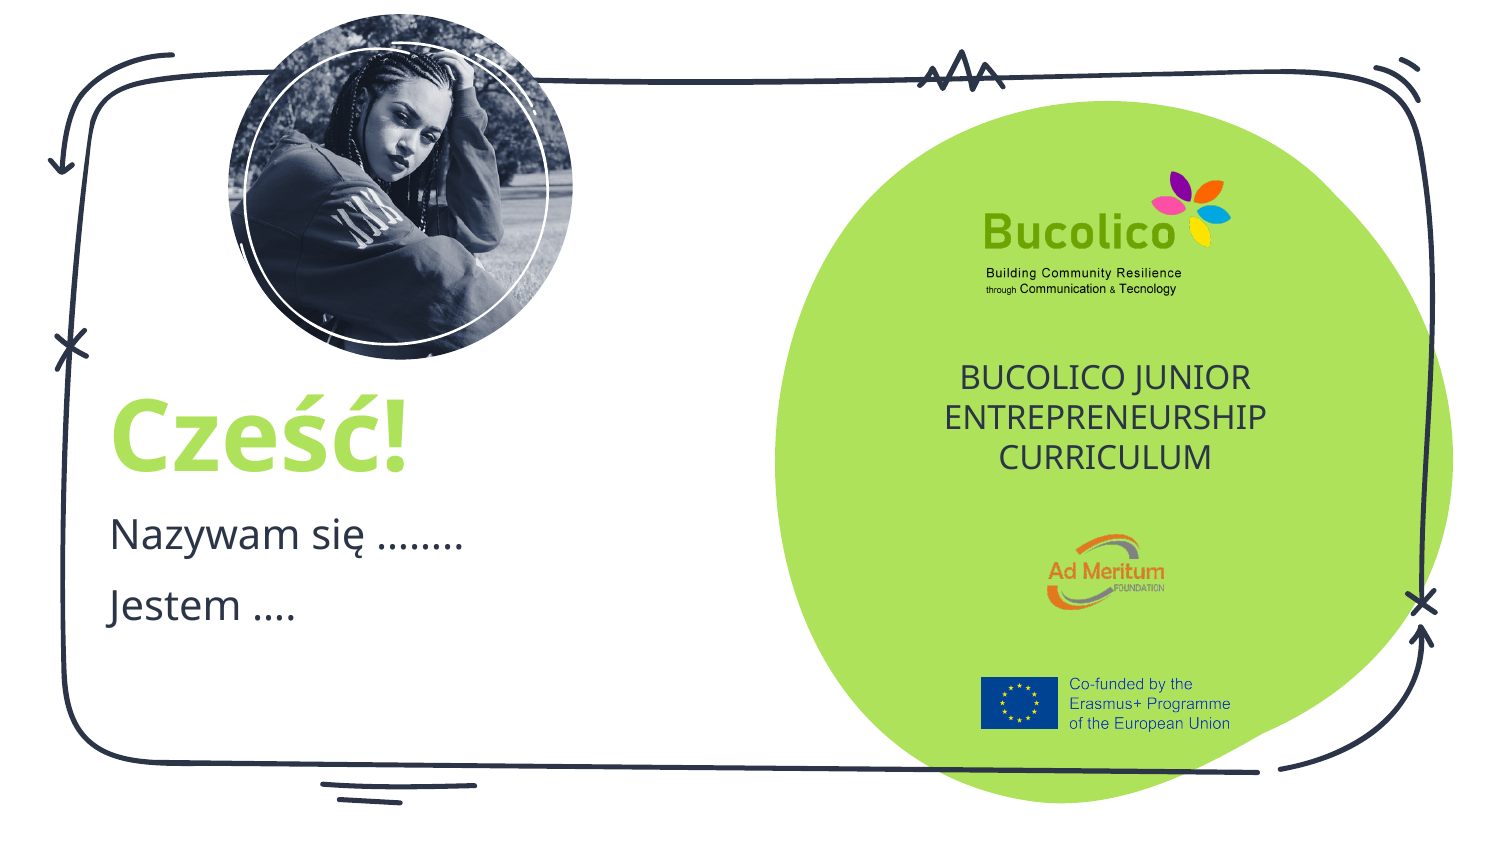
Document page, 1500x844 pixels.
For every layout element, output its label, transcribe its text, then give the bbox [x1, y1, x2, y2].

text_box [239, 41, 550, 346]
picture [970, 167, 1241, 309]
text_box Nazywam się …….. Jestem …. [109, 508, 705, 736]
picture [227, 13, 573, 360]
text_box BUCOLICO JUNIOR ENTREPRENEURSHIP CURRICULUM [879, 348, 1332, 484]
picture [981, 677, 1230, 732]
text_box Cześć! [109, 377, 533, 502]
picture [1047, 534, 1164, 610]
